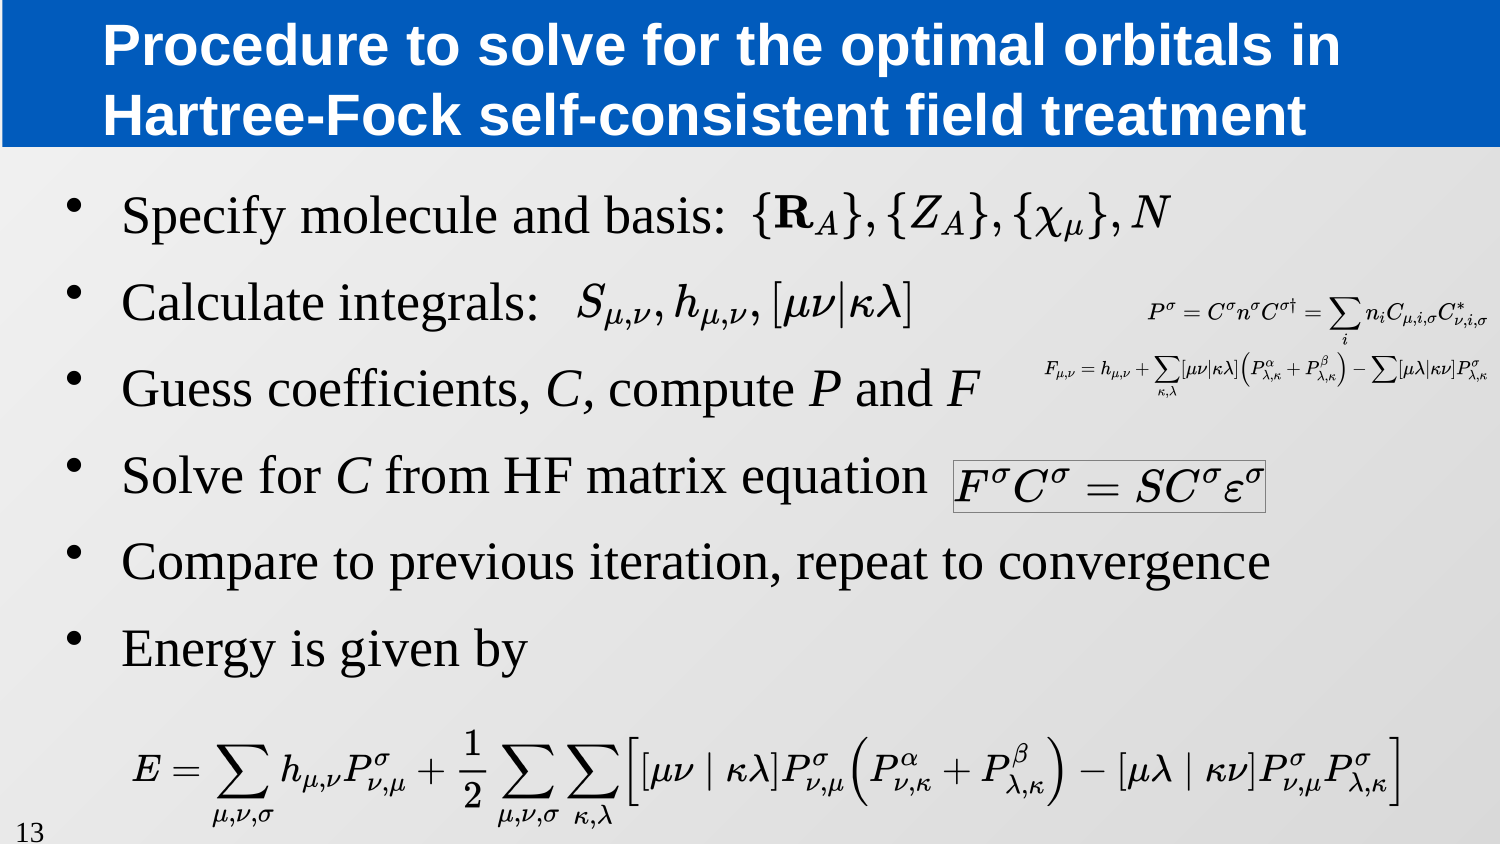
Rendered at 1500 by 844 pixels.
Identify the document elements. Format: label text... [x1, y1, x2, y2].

picture [1147, 297, 1488, 348]
picture [1043, 352, 1488, 400]
picture [952, 460, 1266, 514]
picture [749, 185, 1171, 243]
picture [574, 274, 915, 332]
picture [130, 729, 1407, 834]
list Specify molecule and basis: Calculate integrals: Guess coefficients, C, compute P and F Solve for C from HF matrix equation Compare to previous iteration, repeat to convergence Energy is given by [49, 171, 1488, 760]
title Procedure to solve for the optimal orbitals in Hartree-Fock self-consistent field treatment [87, 0, 1363, 147]
slide_number 13 [0, 806, 101, 844]
